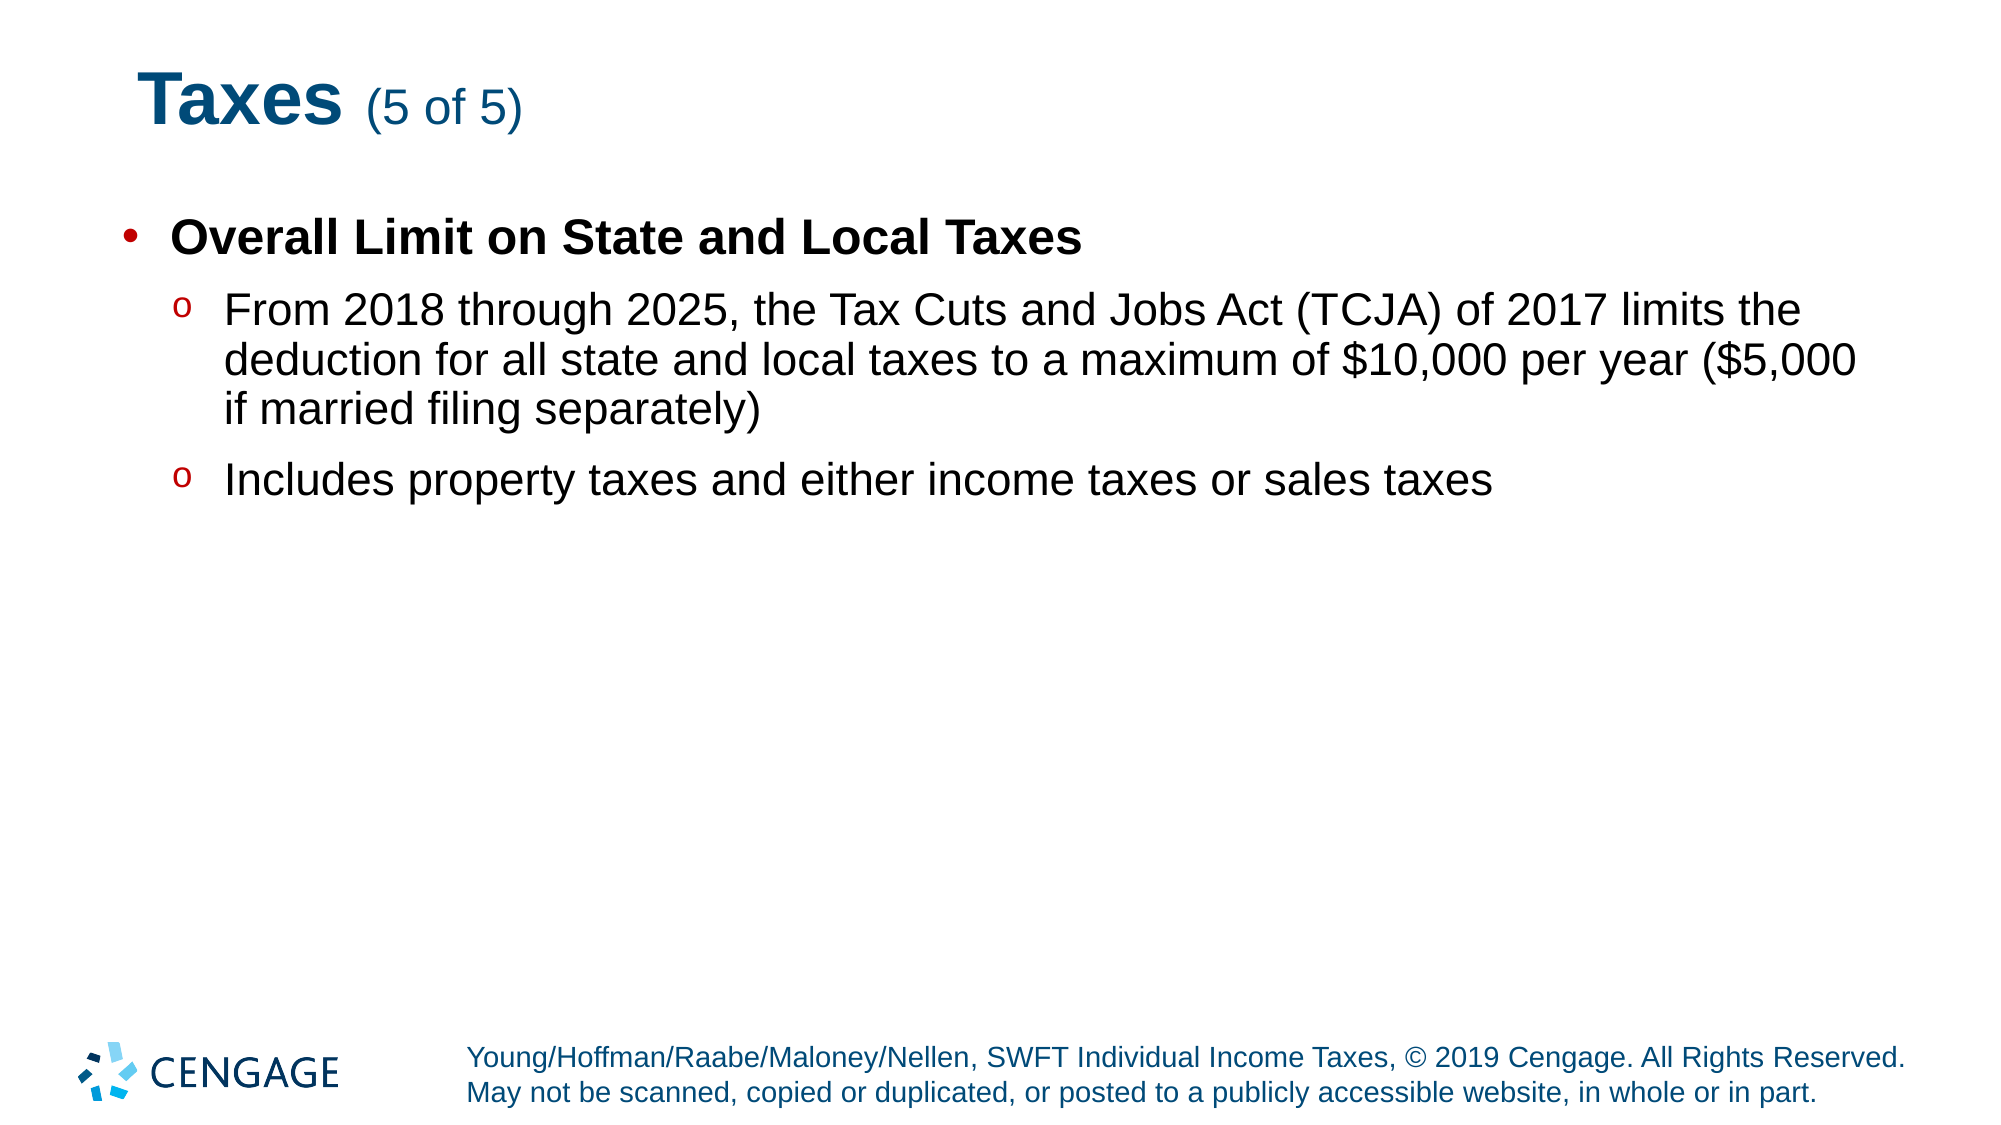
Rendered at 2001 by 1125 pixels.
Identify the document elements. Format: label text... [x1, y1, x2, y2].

list Overall Limit on State and Local Taxes From 2018 through 2025, the Tax Cuts and Jobs Act (T C J A) of 2017 limits the deduction for all state and local taxes to a maximum of $10,000 per year ($5,000 if married filing separately) Includes property taxes and either income taxes or sales taxes [121, 211, 1880, 530]
title Taxes (5 of 5) [137, 59, 1863, 171]
picture [78, 1042, 338, 1101]
